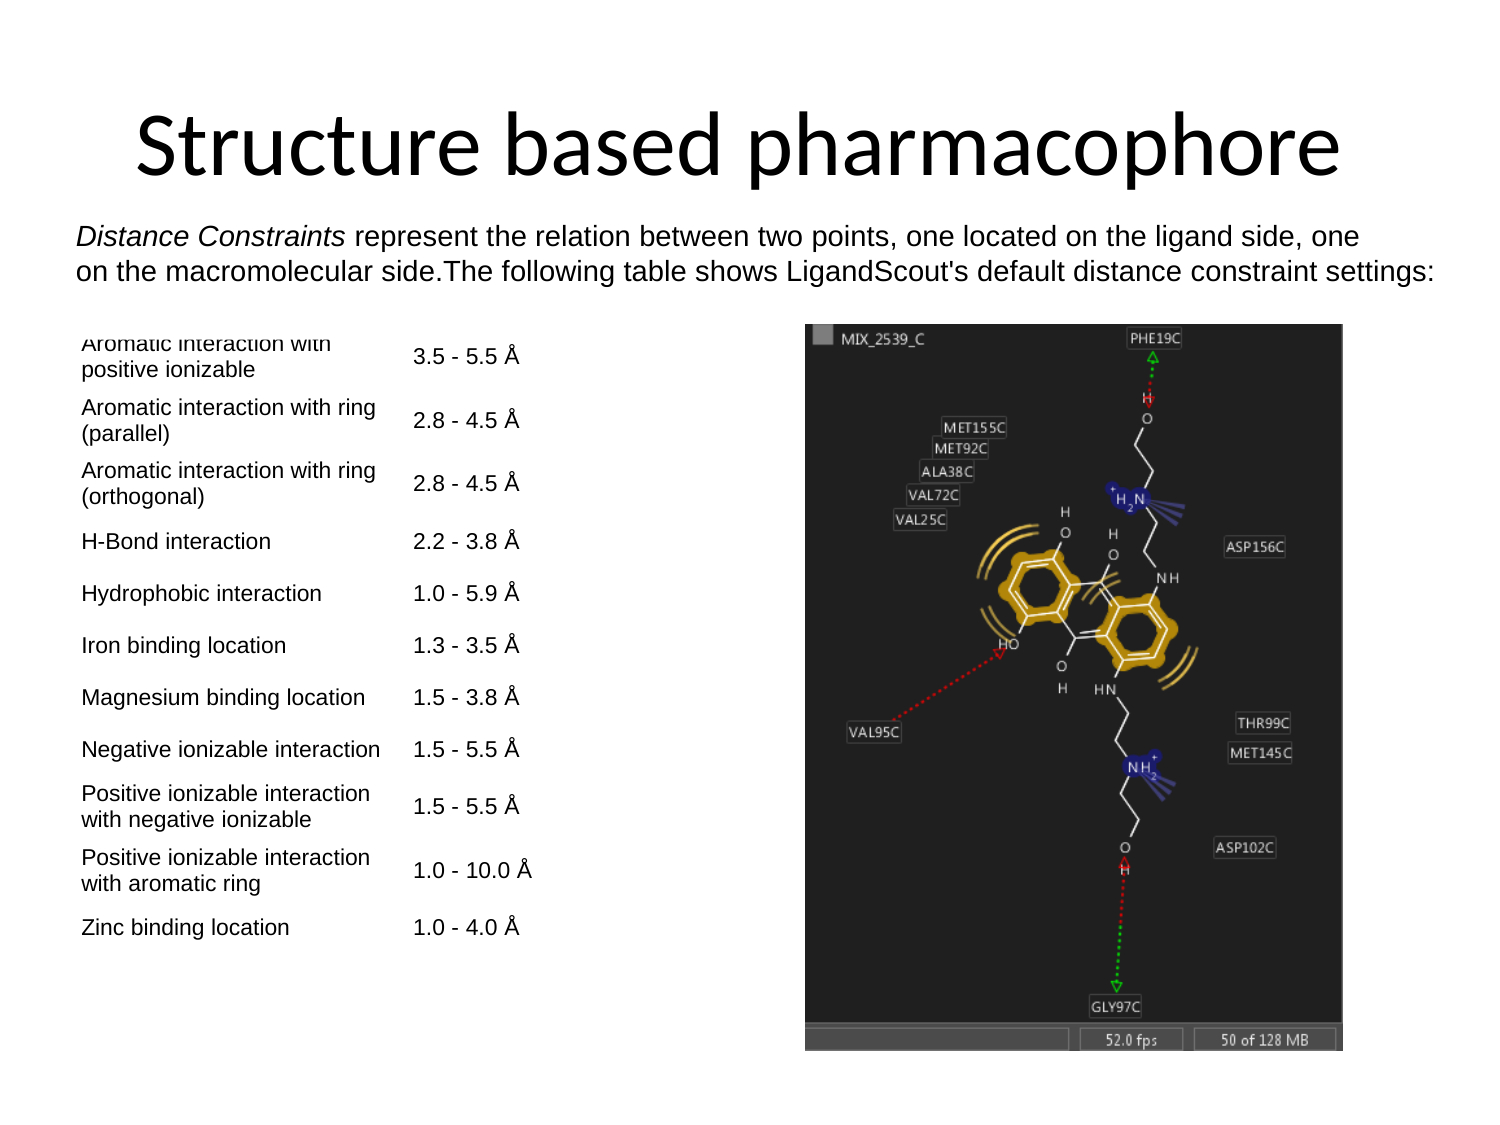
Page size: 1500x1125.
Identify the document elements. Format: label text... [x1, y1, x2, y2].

table_cell 2.8 - 4.5 Å [407, 452, 800, 515]
table_cell 1.3 - 3.5 Å [407, 619, 800, 671]
table_cell Negative ionizable interaction [75, 723, 407, 775]
table_cell H-Bond interaction [75, 515, 407, 567]
table_cell Positive ionizable interaction with negative ionizable [75, 775, 407, 838]
table_cell Zinc binding location [75, 902, 407, 954]
table_cell Magnesium binding location [75, 671, 407, 723]
table_cell 1.5 - 5.5 Å [407, 775, 800, 838]
table_cell 1.5 - 3.8 Å [407, 671, 800, 723]
picture [805, 324, 1343, 1051]
table_cell Aromatic interaction with ring (orthogonal) [75, 452, 407, 515]
table_cell 1.0 - 10.0 Å [407, 838, 800, 902]
table_cell 2.8 - 4.5 Å [407, 388, 800, 452]
table_cell 1.0 - 5.9 Å [407, 567, 800, 619]
table_cell Iron binding location [75, 619, 407, 671]
text_box Distance Constraints represent the relation between two points, one located on the ligand side, one on the macromolecular side.The following table shows LigandScout's default distance constraint settings: [75, 210, 1438, 340]
table_cell Hydrophobic interaction [75, 567, 407, 619]
title Structure based pharmacophore [75, 45, 1425, 210]
table_cell 1.5 - 5.5 Å [407, 723, 800, 775]
table_header 3.5 - 5.5 Å [407, 340, 800, 388]
table_header Aromatic interaction with positive ionizable [75, 340, 407, 388]
table_cell Positive ionizable interaction with aromatic ring [75, 838, 407, 902]
table_cell 2.2 - 3.8 Å [407, 515, 800, 567]
table_cell 1.0 - 4.0 Å [407, 902, 800, 954]
table_cell Aromatic interaction with ring (parallel) [75, 388, 407, 452]
